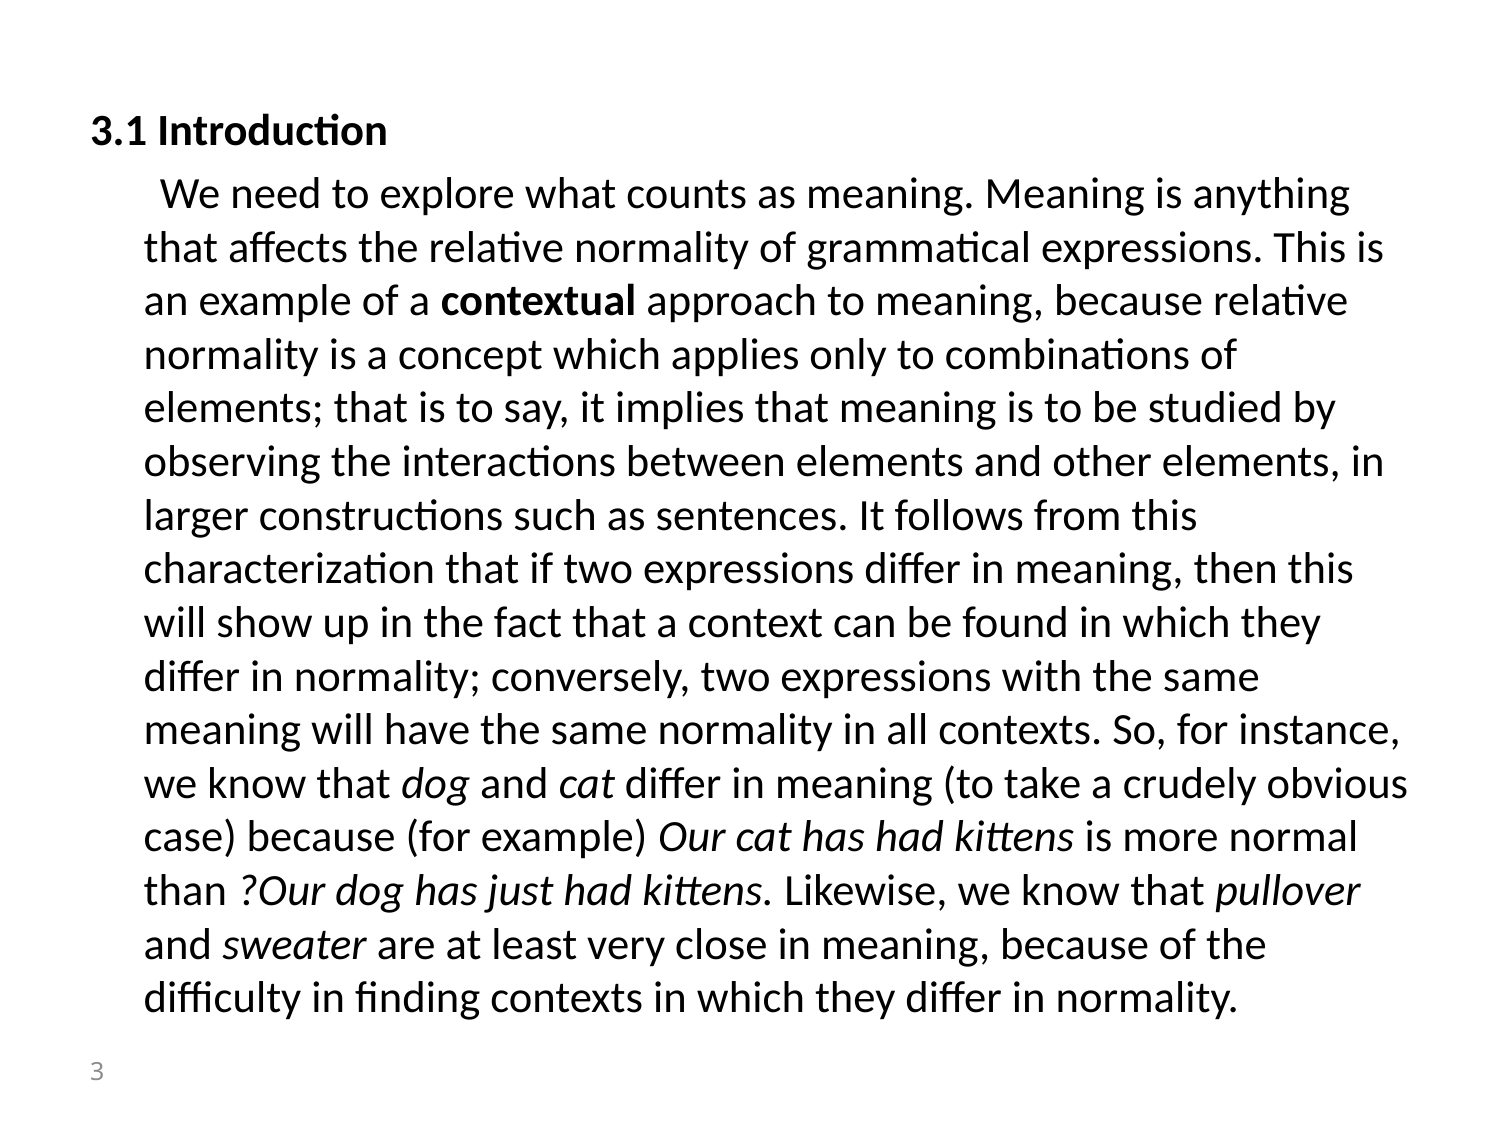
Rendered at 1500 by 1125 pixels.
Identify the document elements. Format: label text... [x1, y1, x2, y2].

slide_number 3 [75, 1042, 425, 1103]
list 3.1 Introduction We need to explore what counts as meaning. Meaning is anything that affects the relative normality of grammatical expressions. This is an example of a contextual approach to meaning, because relative normality is a concept which applies only to combinations of elements; that is to say, it implies that meaning is to be studied by observing the interactions between elements and other elements, in larger constructions such as sentences. It follows from this characterization that if two expressions differ in meaning, then this will show up in the fact that a context can be found in which they differ in normality; conversely, two expressions with the same meaning will have the same normality in all contexts. So, for instance, we know that dog and cat differ in meaning (to take a crudely obvious case) because (for example) Our cat has had kittens is more normal than ?Our dog has just had kittens. Likewise, we know that pullover and sweater are at least very close in meaning, because of the difficulty in finding contexts in which they differ in normality. [75, 93, 1425, 1055]
